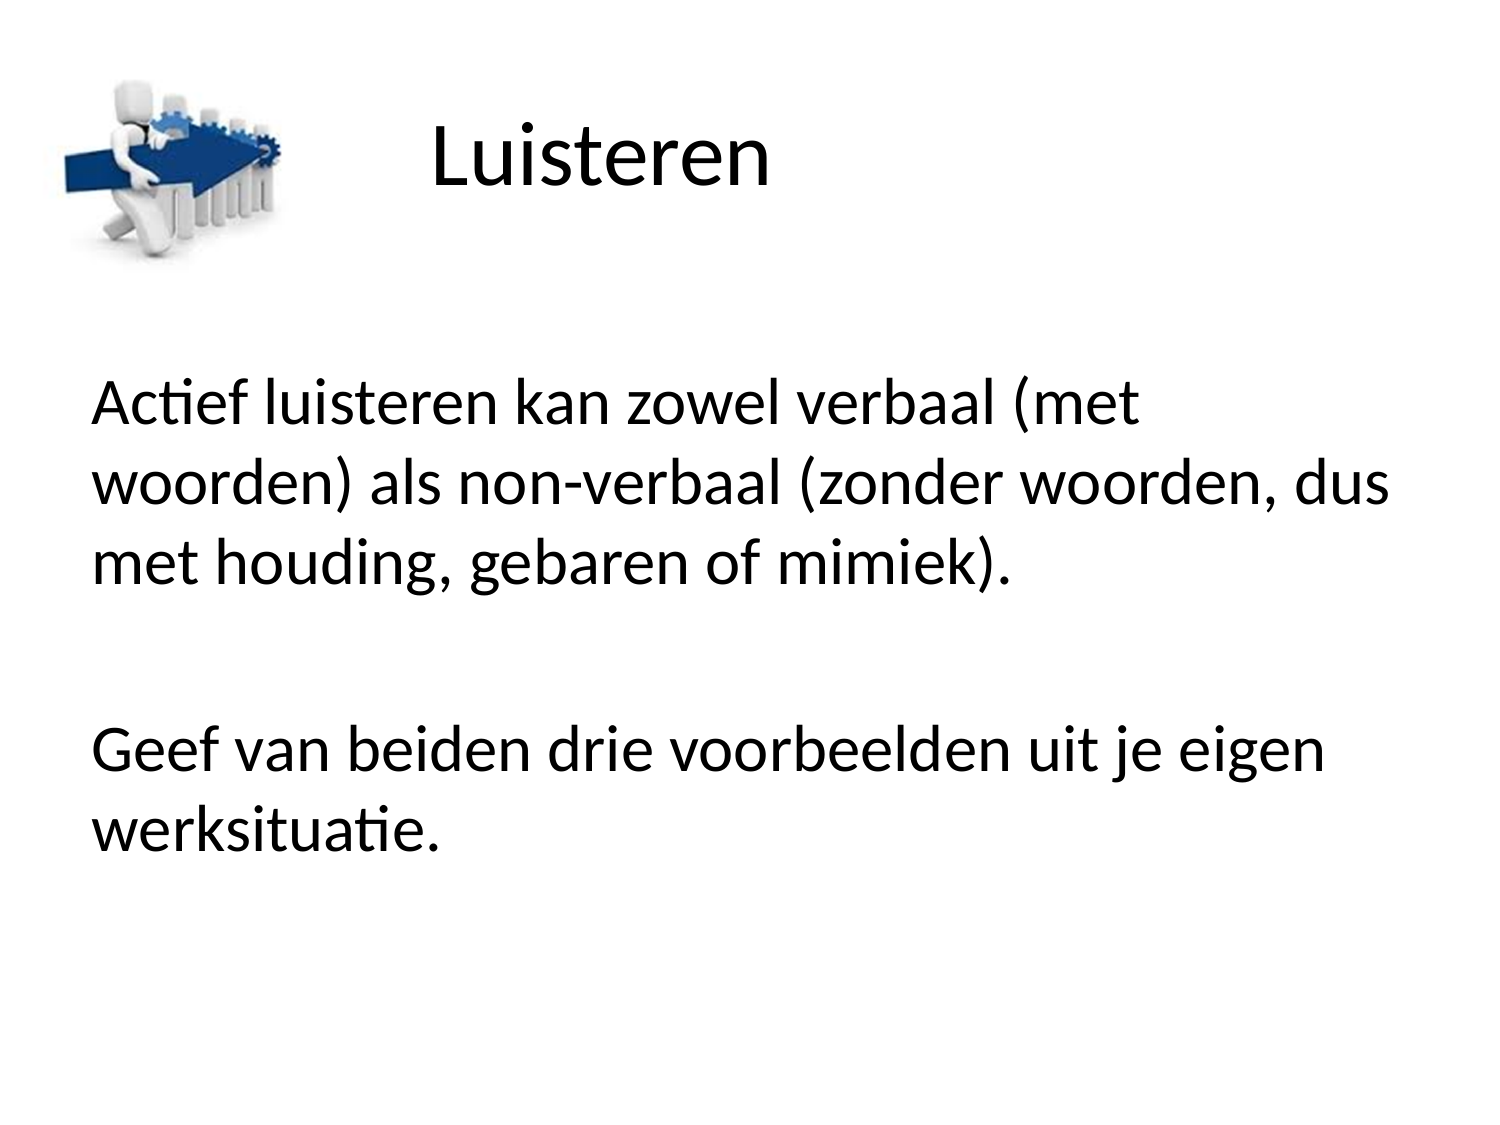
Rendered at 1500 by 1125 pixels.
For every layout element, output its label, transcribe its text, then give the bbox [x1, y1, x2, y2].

picture [17, 66, 327, 281]
title Luisteren [289, 54, 916, 244]
list Actief luisteren kan zowel verbaal (met woorden) als non-verbaal (zonder woorden, dus met houding, gebaren of mimiek). Geef van beiden drie voorbeelden uit je eigen werksituatie. [76, 349, 1425, 1005]
